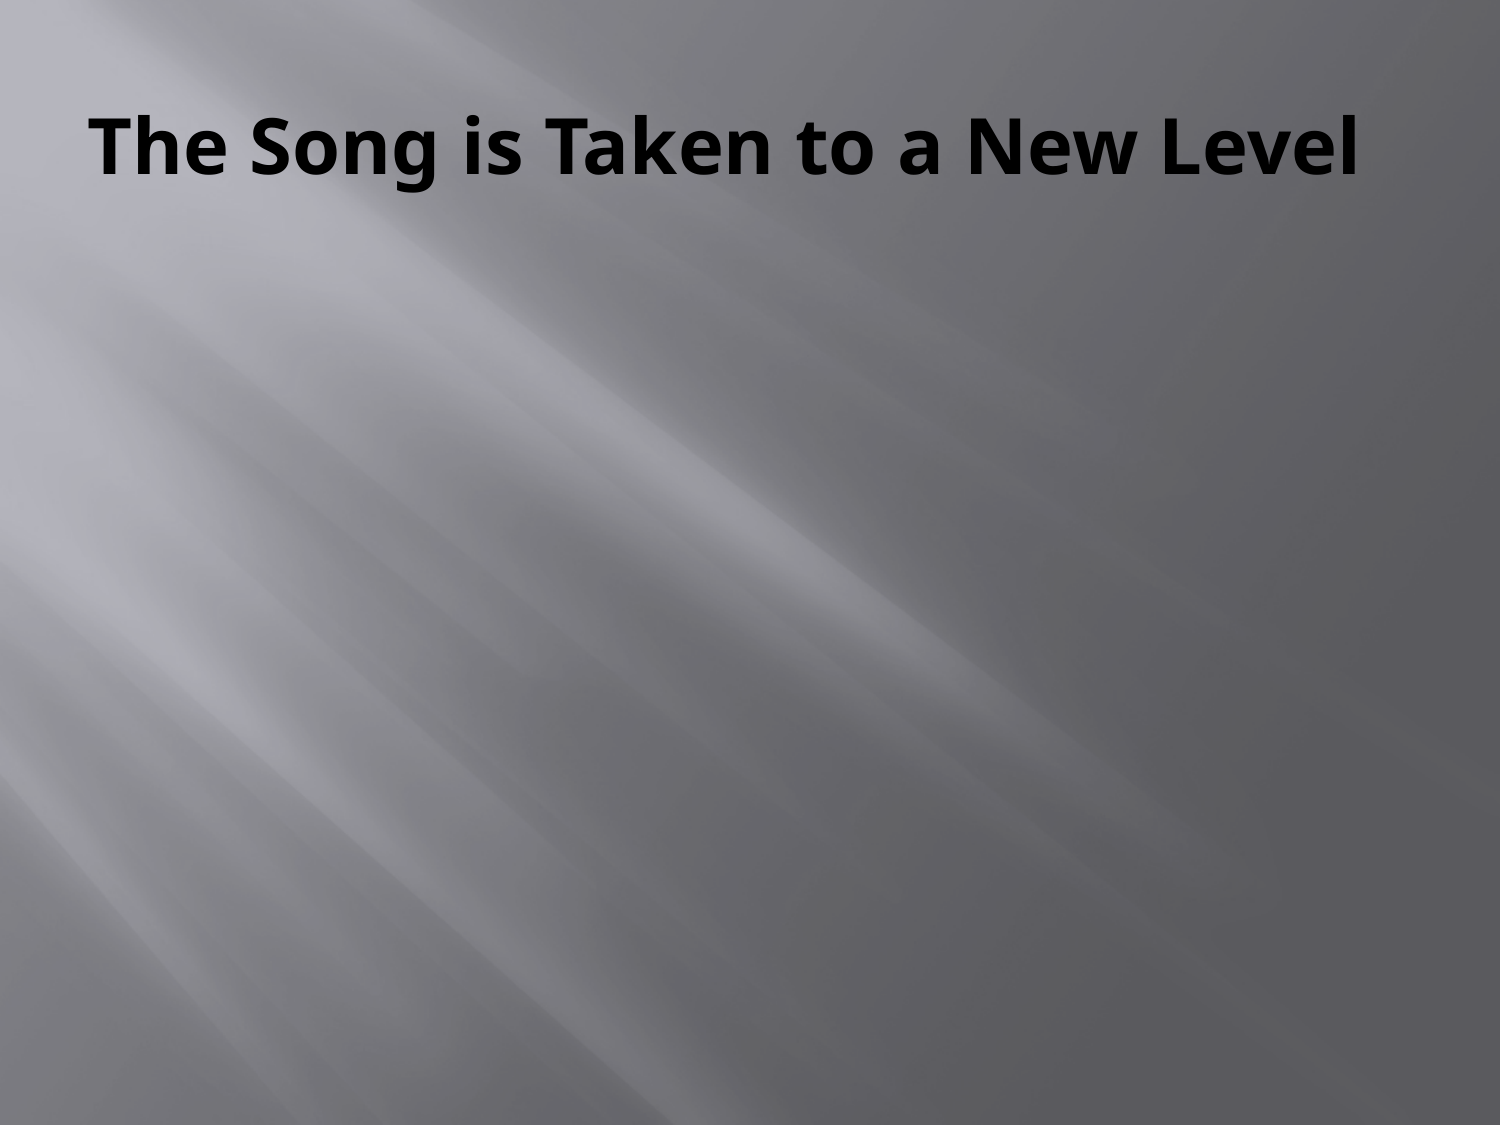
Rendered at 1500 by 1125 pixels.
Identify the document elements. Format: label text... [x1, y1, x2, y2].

title The Song is Taken to a New Level [50, 50, 1400, 238]
